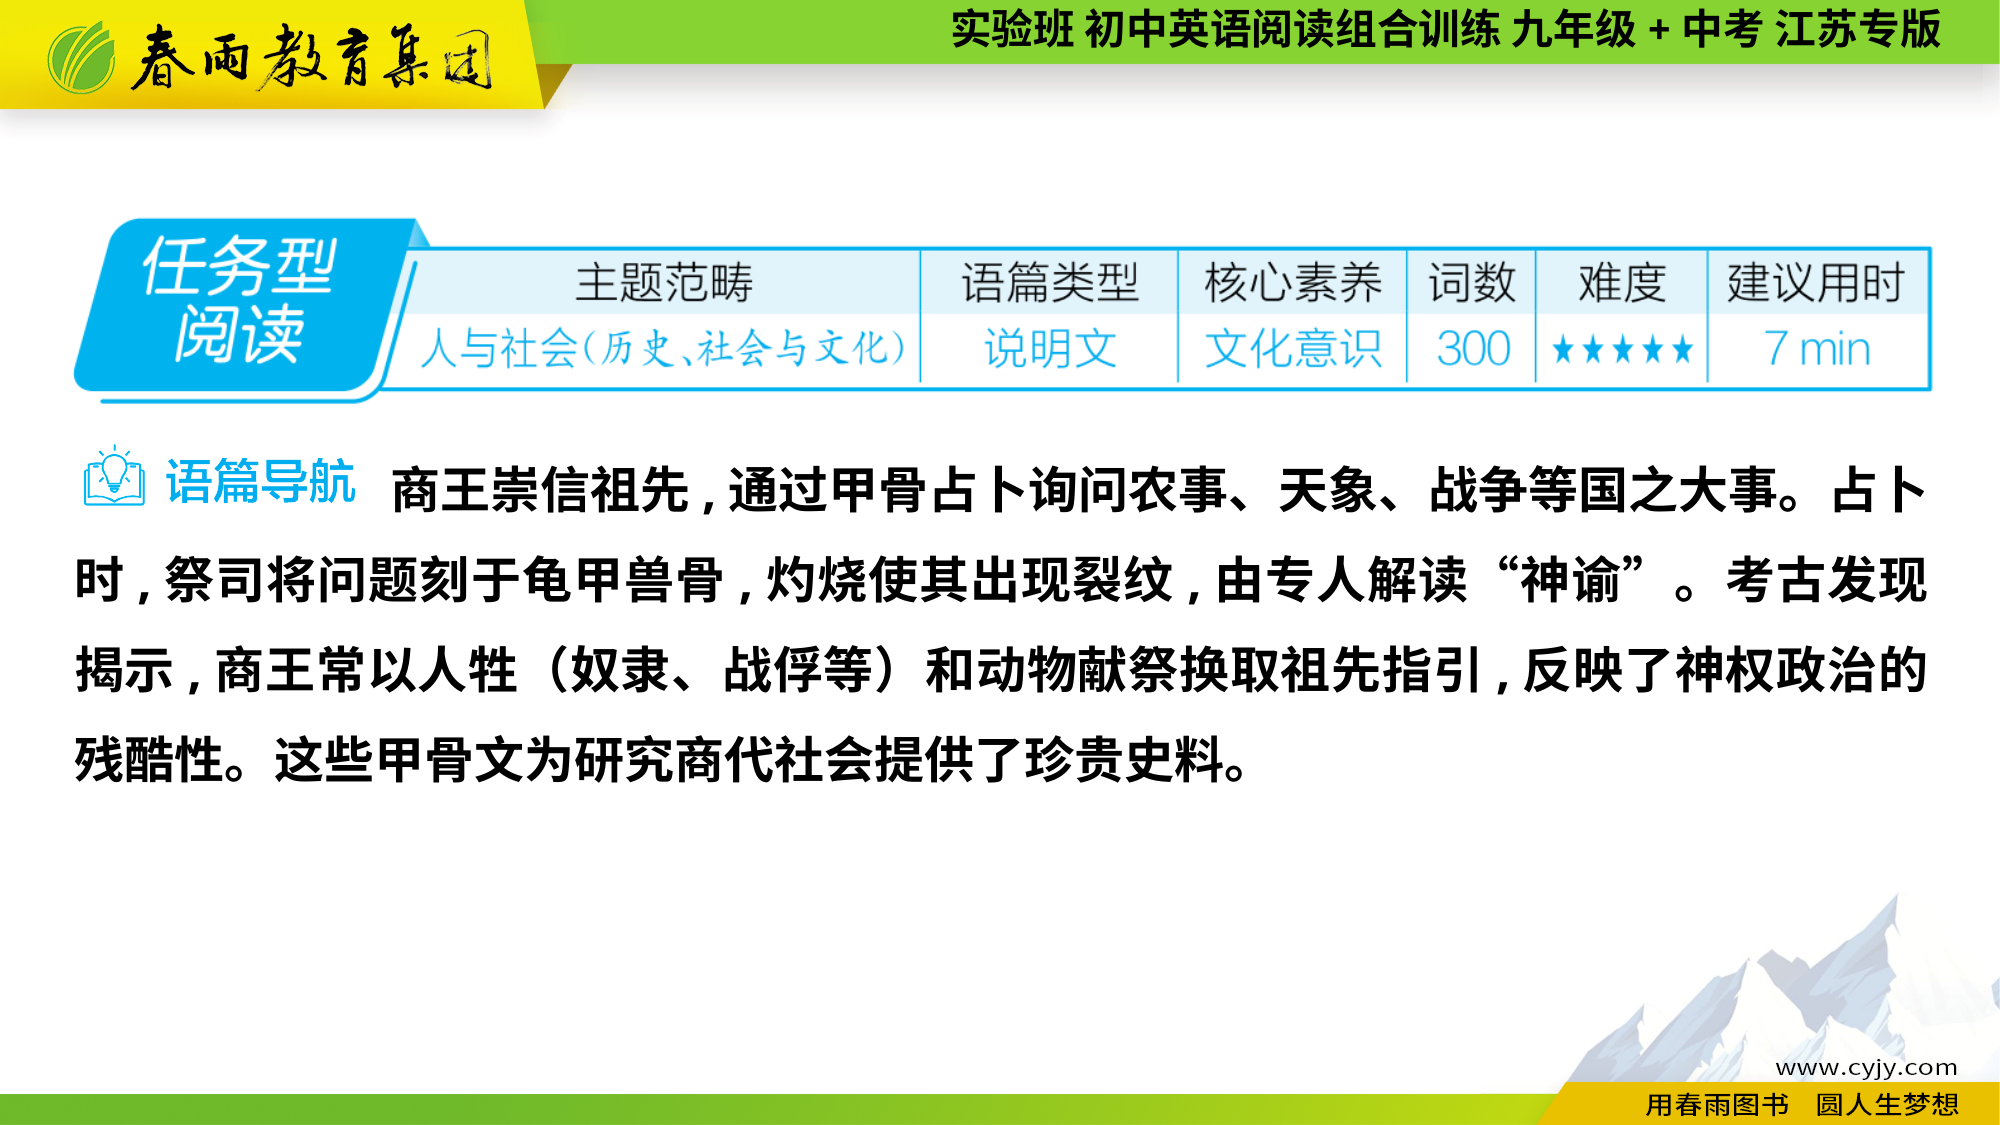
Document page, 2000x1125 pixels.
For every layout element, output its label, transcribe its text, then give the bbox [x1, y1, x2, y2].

picture [0, 0, 2000, 1125]
list 商王崇信祖先,通过甲骨占卜询问农事、天象、战争等国之大事。占卜时,祭司将问题刻于龟甲兽骨,灼烧使其出现裂纹,由专人解读“神谕”。考古发现揭示,商王常以人牲（奴隶、战俘等）和动物献祭换取祖先指引,反映了神权政治的残酷性。这些甲骨文为研究商代社会提供了珍贵史料。 [59, 421, 1944, 789]
